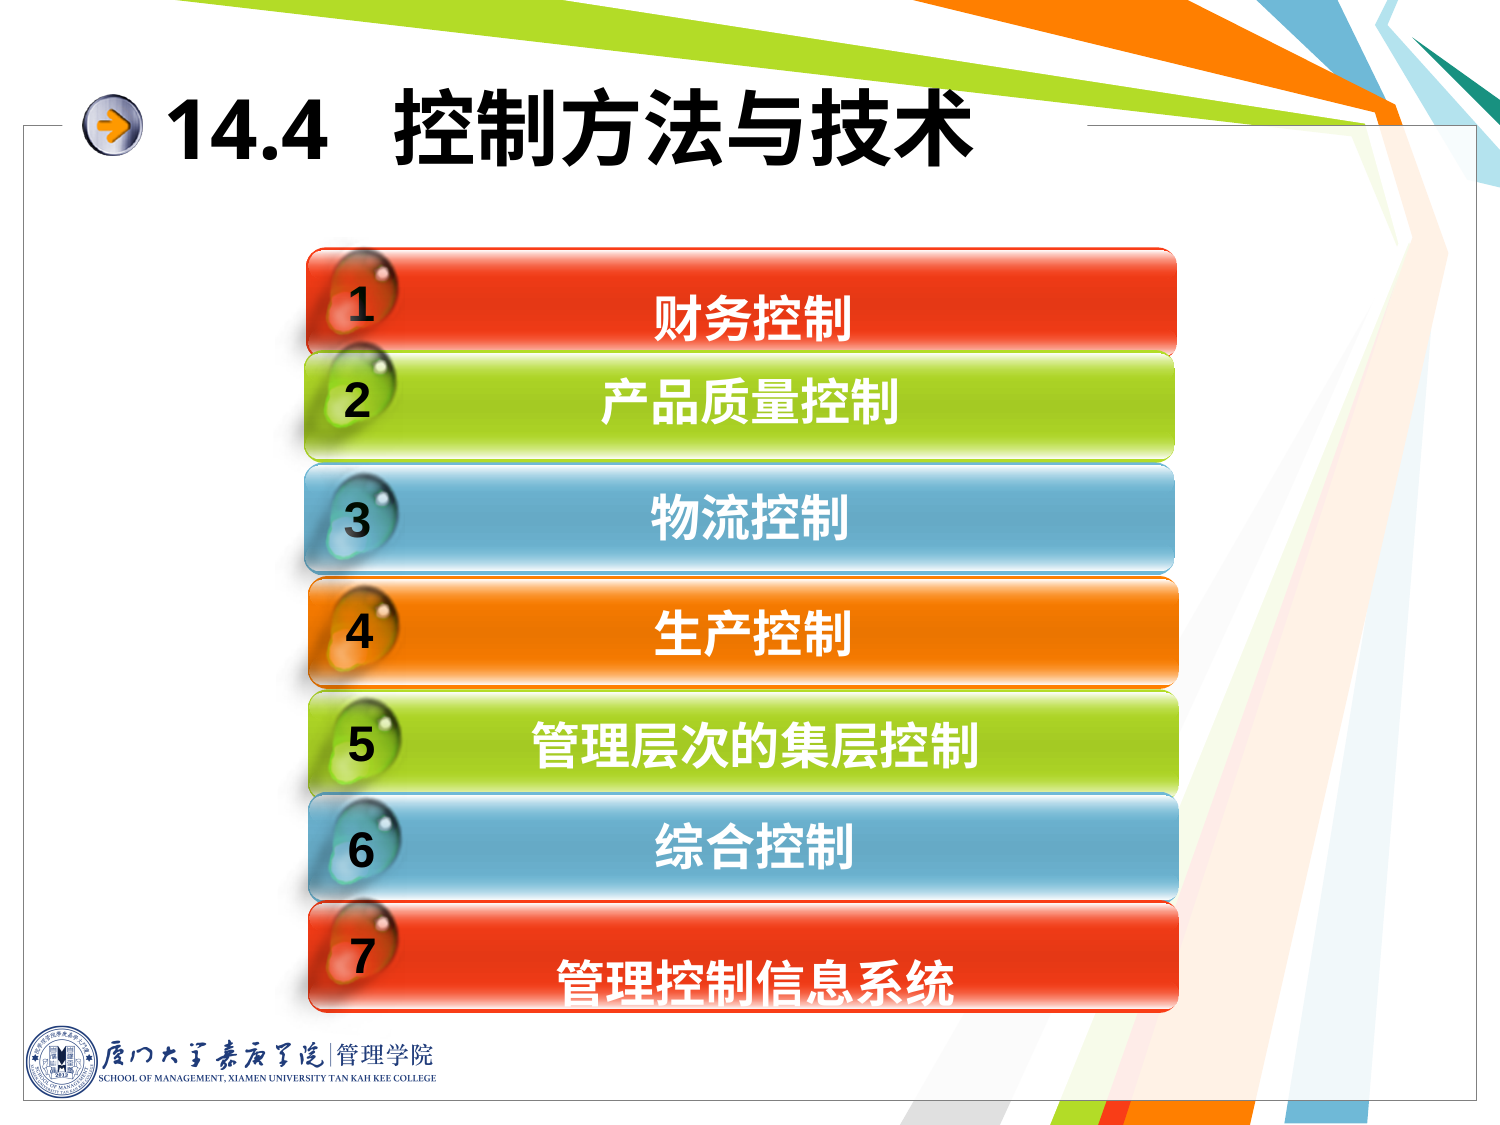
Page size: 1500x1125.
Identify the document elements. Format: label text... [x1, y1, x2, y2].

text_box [411, 578, 1180, 690]
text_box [407, 349, 1176, 461]
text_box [413, 791, 1180, 899]
picture [82, 94, 143, 156]
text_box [409, 247, 1178, 351]
title 14.4 控制方法与技术 [148, 32, 1182, 220]
picture [24, 237, 438, 1100]
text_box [409, 899, 1180, 1014]
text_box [408, 462, 1176, 576]
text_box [413, 696, 1180, 791]
